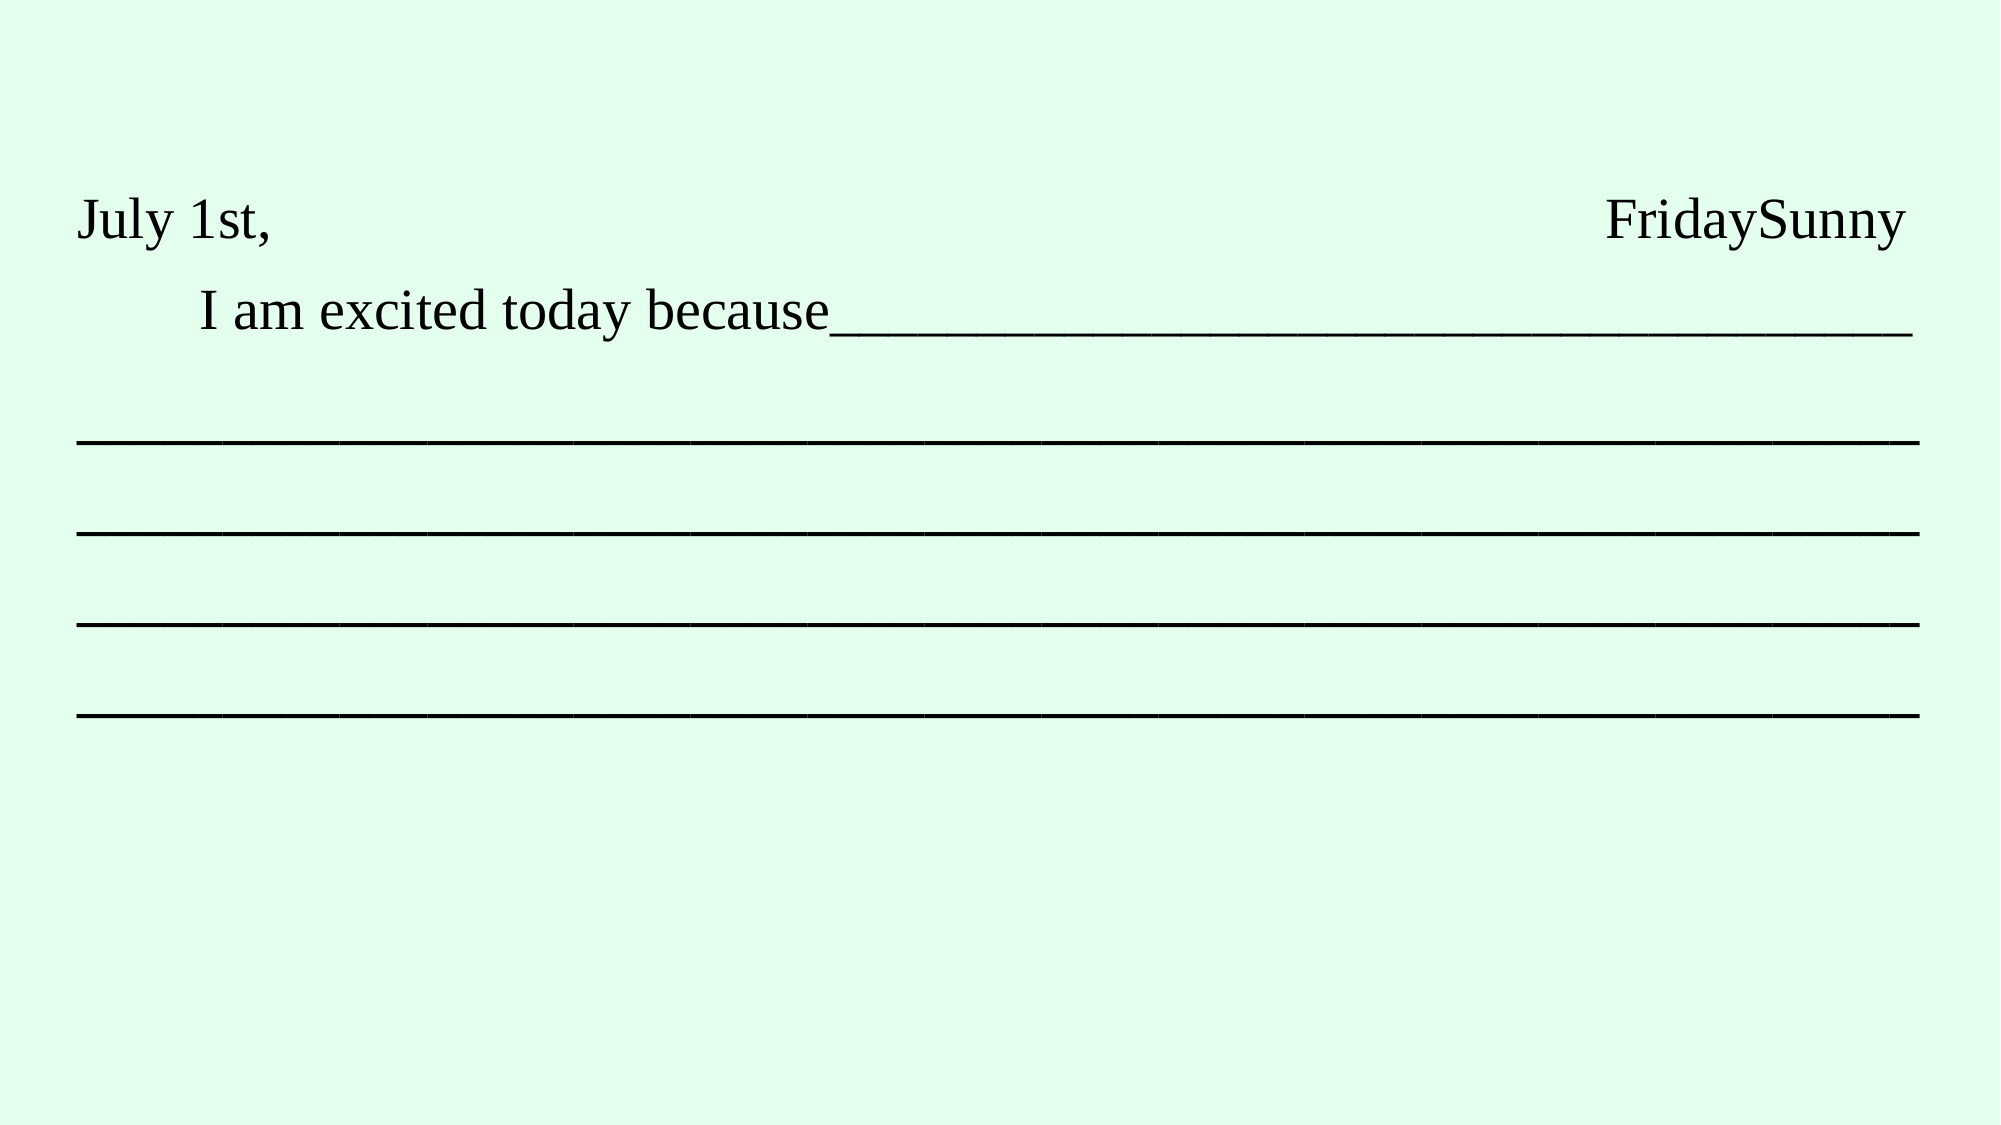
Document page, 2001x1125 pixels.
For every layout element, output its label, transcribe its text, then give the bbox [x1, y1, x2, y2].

text_box _______________________________________________________________ _______________________________________________________________ ______________________________________________________________________________________________________________________________ [62, 350, 1938, 730]
text_box July 1st, FridaySunny I am excited today because_____________________________________ [62, 152, 1938, 349]
